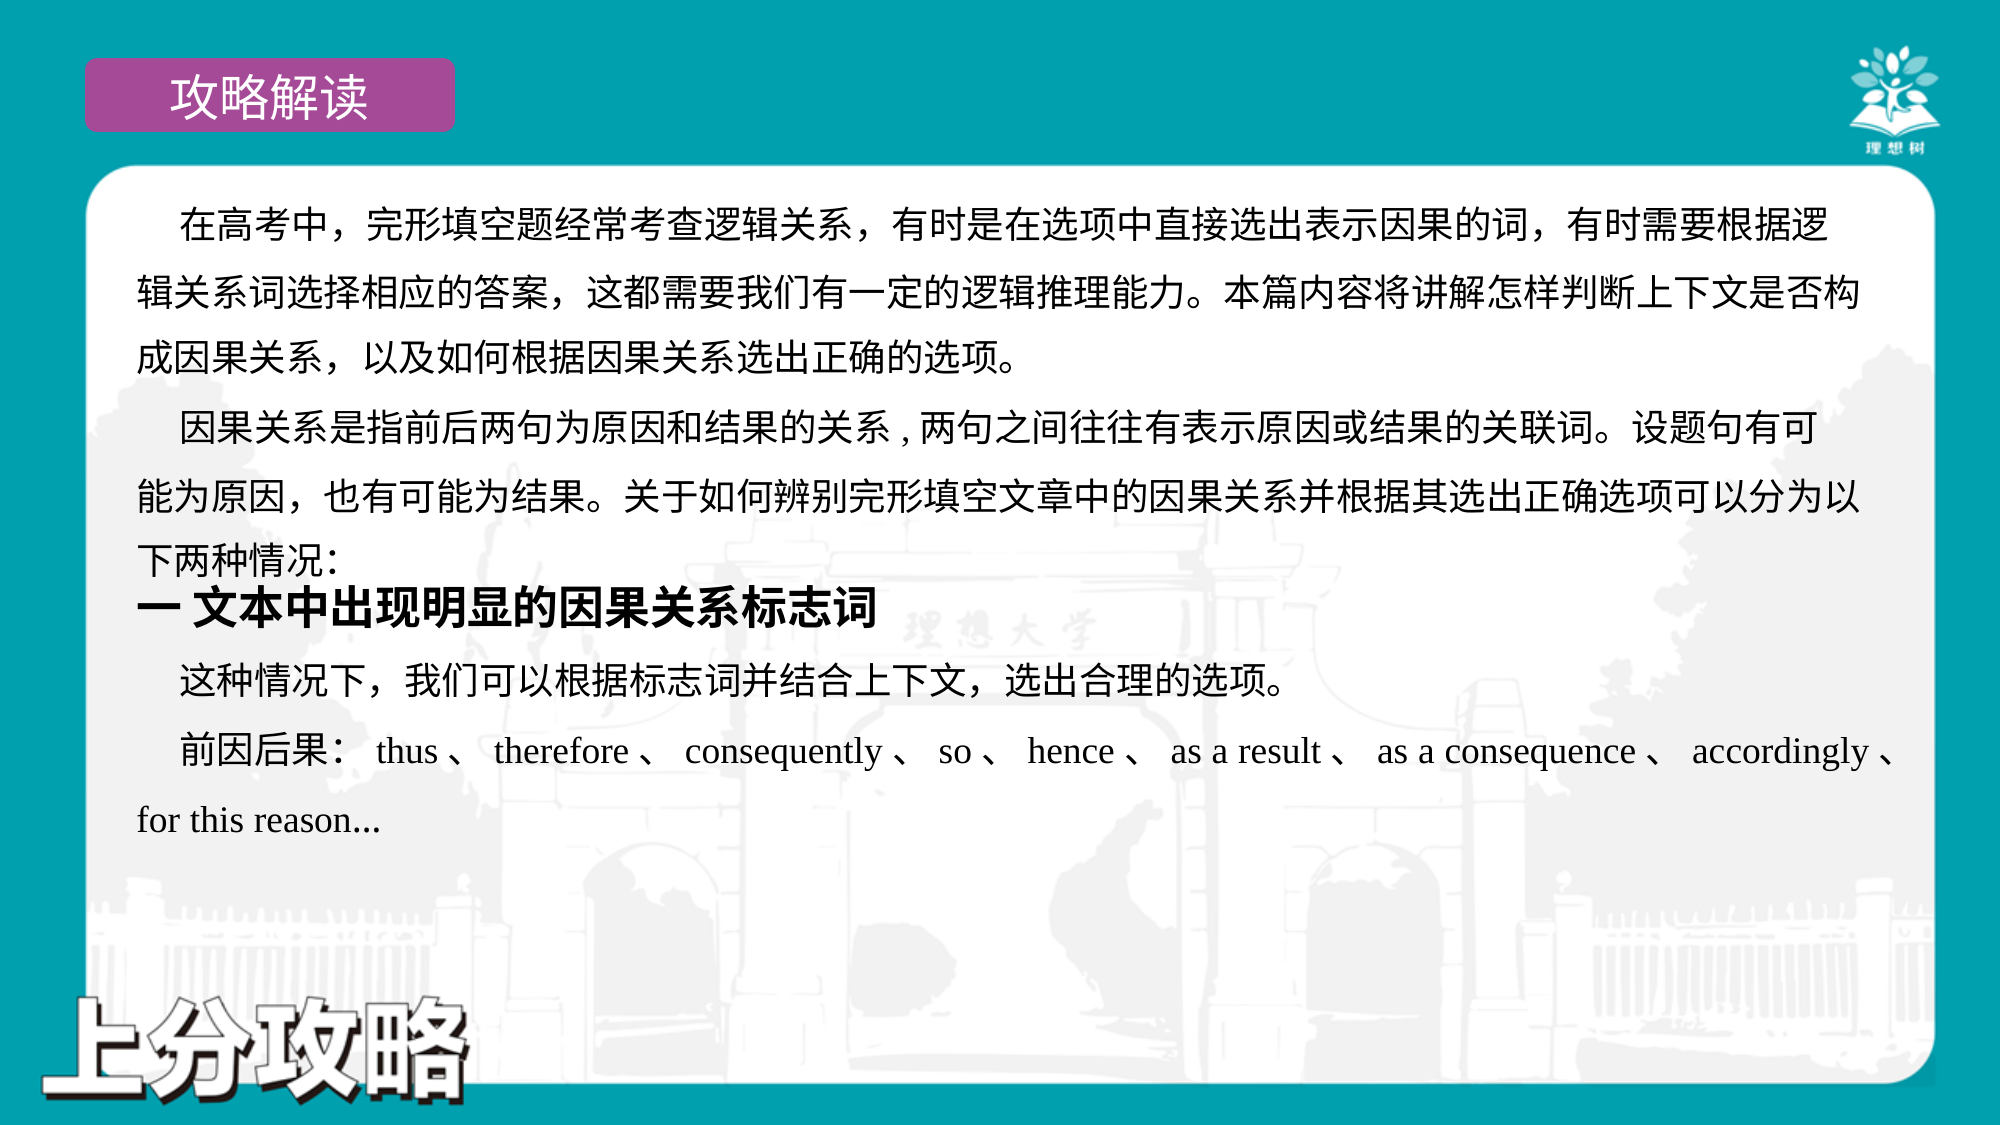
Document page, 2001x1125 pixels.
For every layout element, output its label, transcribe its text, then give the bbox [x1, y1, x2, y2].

text_box 在高考中，完形填空题经常考查逻辑关系，有时是在选项中直接选出表示因果的词，有时需要根据逻 辑关系词选择相应的答案，这都需要我们有一定的逻辑推理能力。本篇内容将讲解怎样判断上下文是否构 成因果关系，以及如何根据因果关系选出正确的选项。 [136, 176, 1865, 373]
picture [0, 0, 2000, 1125]
text_box 这种情况下，我们可以根据标志词并结合上下文，选出合理的选项。 前因后果：thus、therefore、consequently、so、hence、as a result、as a consequence、accordingly、 for this reason… [136, 633, 1865, 828]
text_box 一 文本中出现明显的因果关系标志词 [136, 577, 1865, 633]
text_box 因果关系是指前后两句为原因和结果的关系,两句之间往往有表示原因或结果的关联词。设题句有可 能为原因，也有可能为结果。关于如何辨别完形填空文章中的因果关系并根据其选出正确选项可以分为以 下两种情况： [136, 380, 1865, 576]
